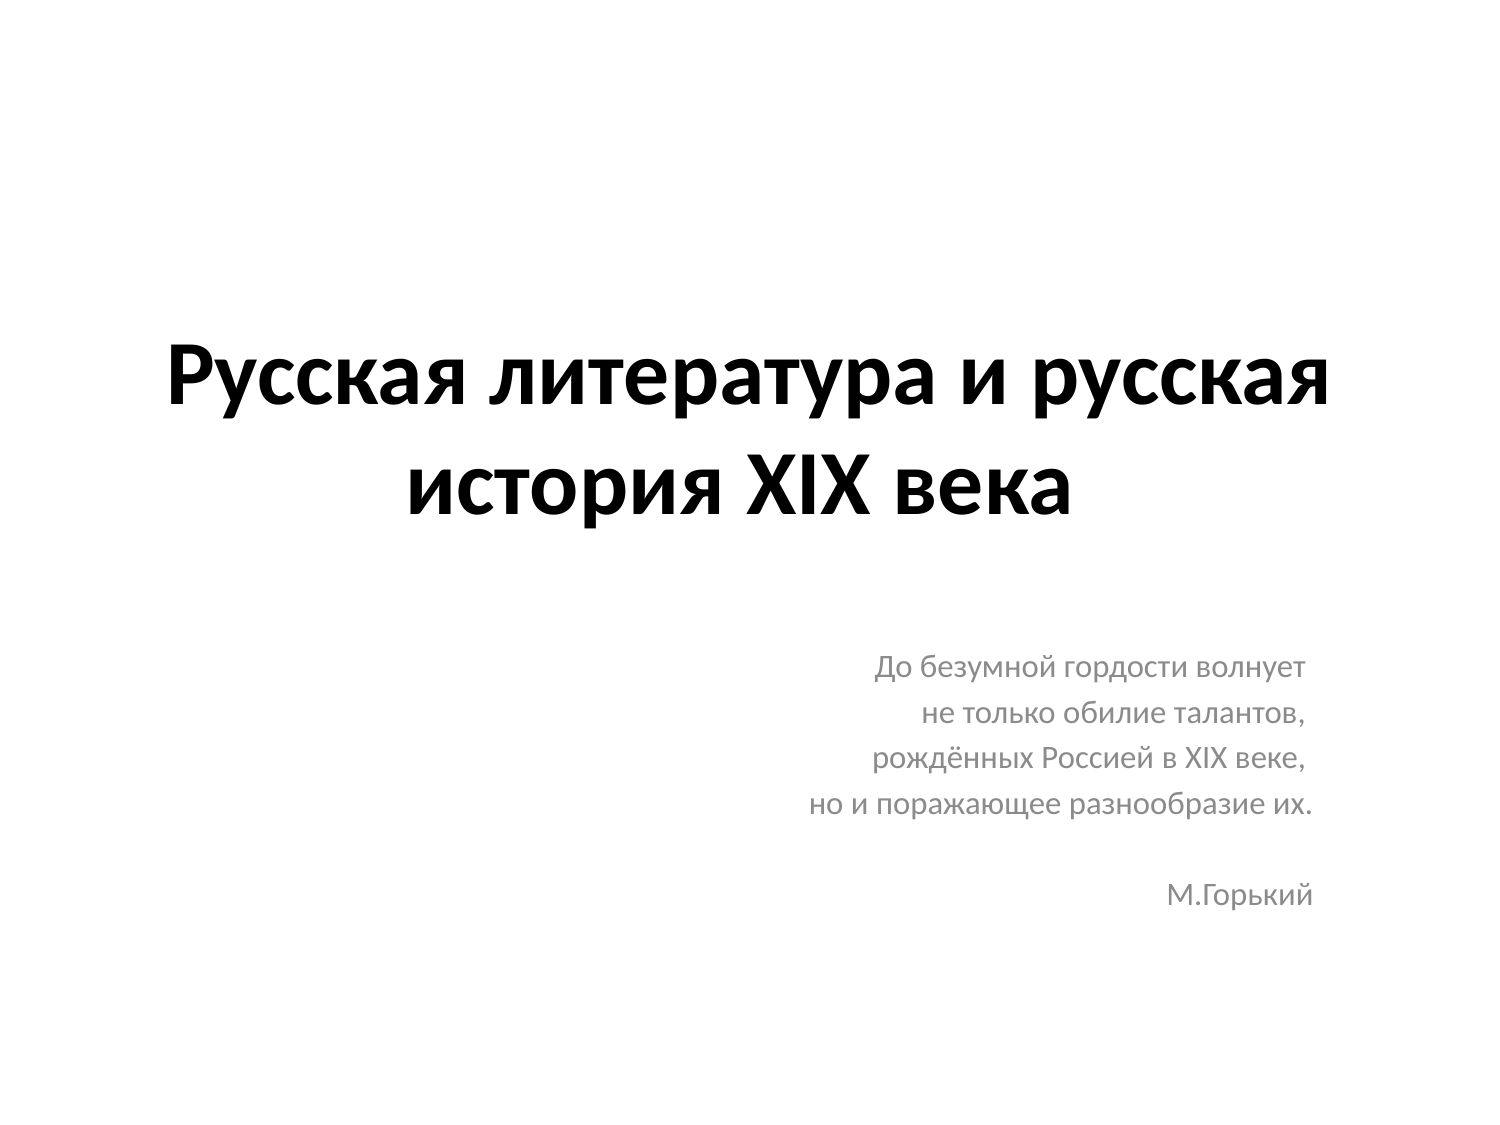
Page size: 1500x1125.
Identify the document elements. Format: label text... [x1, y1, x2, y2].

title Русская литература и русская история XIX века [112, 302, 1388, 544]
subtitle До безумной гордости волнует не только обилие талантов, рождённых Россией в XIX веке, но и поражающее разнообразие их. М.Горький [225, 637, 1329, 925]
